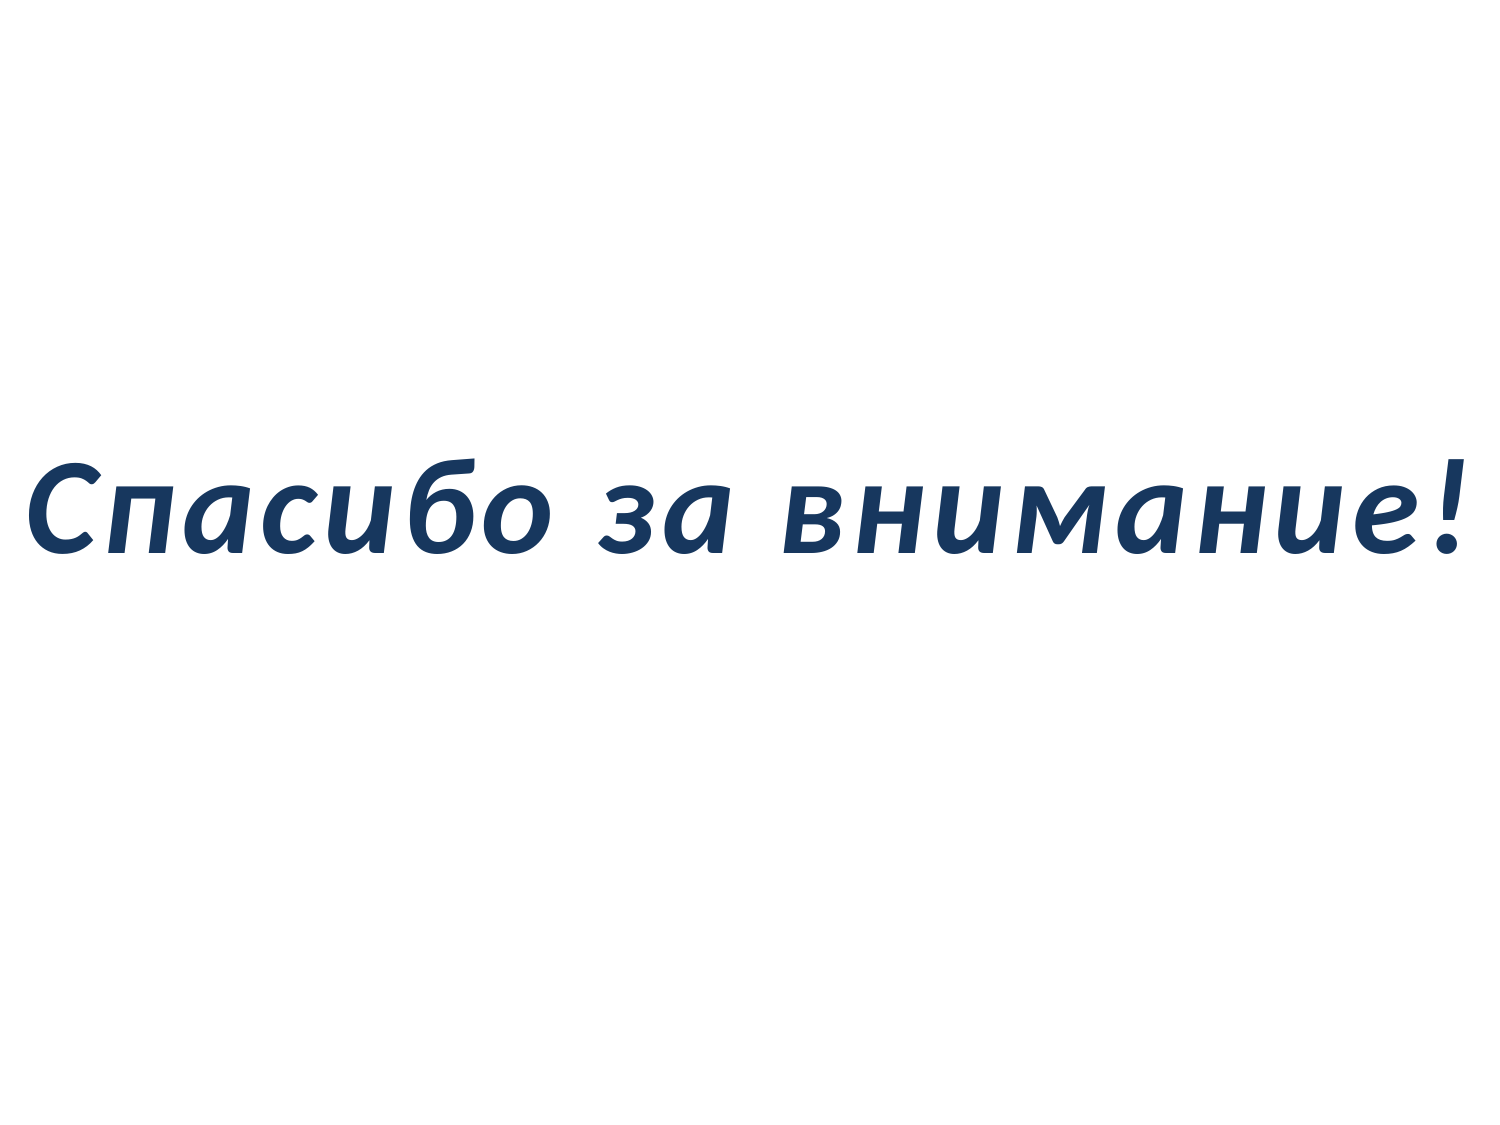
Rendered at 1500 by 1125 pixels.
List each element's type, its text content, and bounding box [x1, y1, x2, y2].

text_box Спасибо за внимание! [10, 408, 1489, 589]
